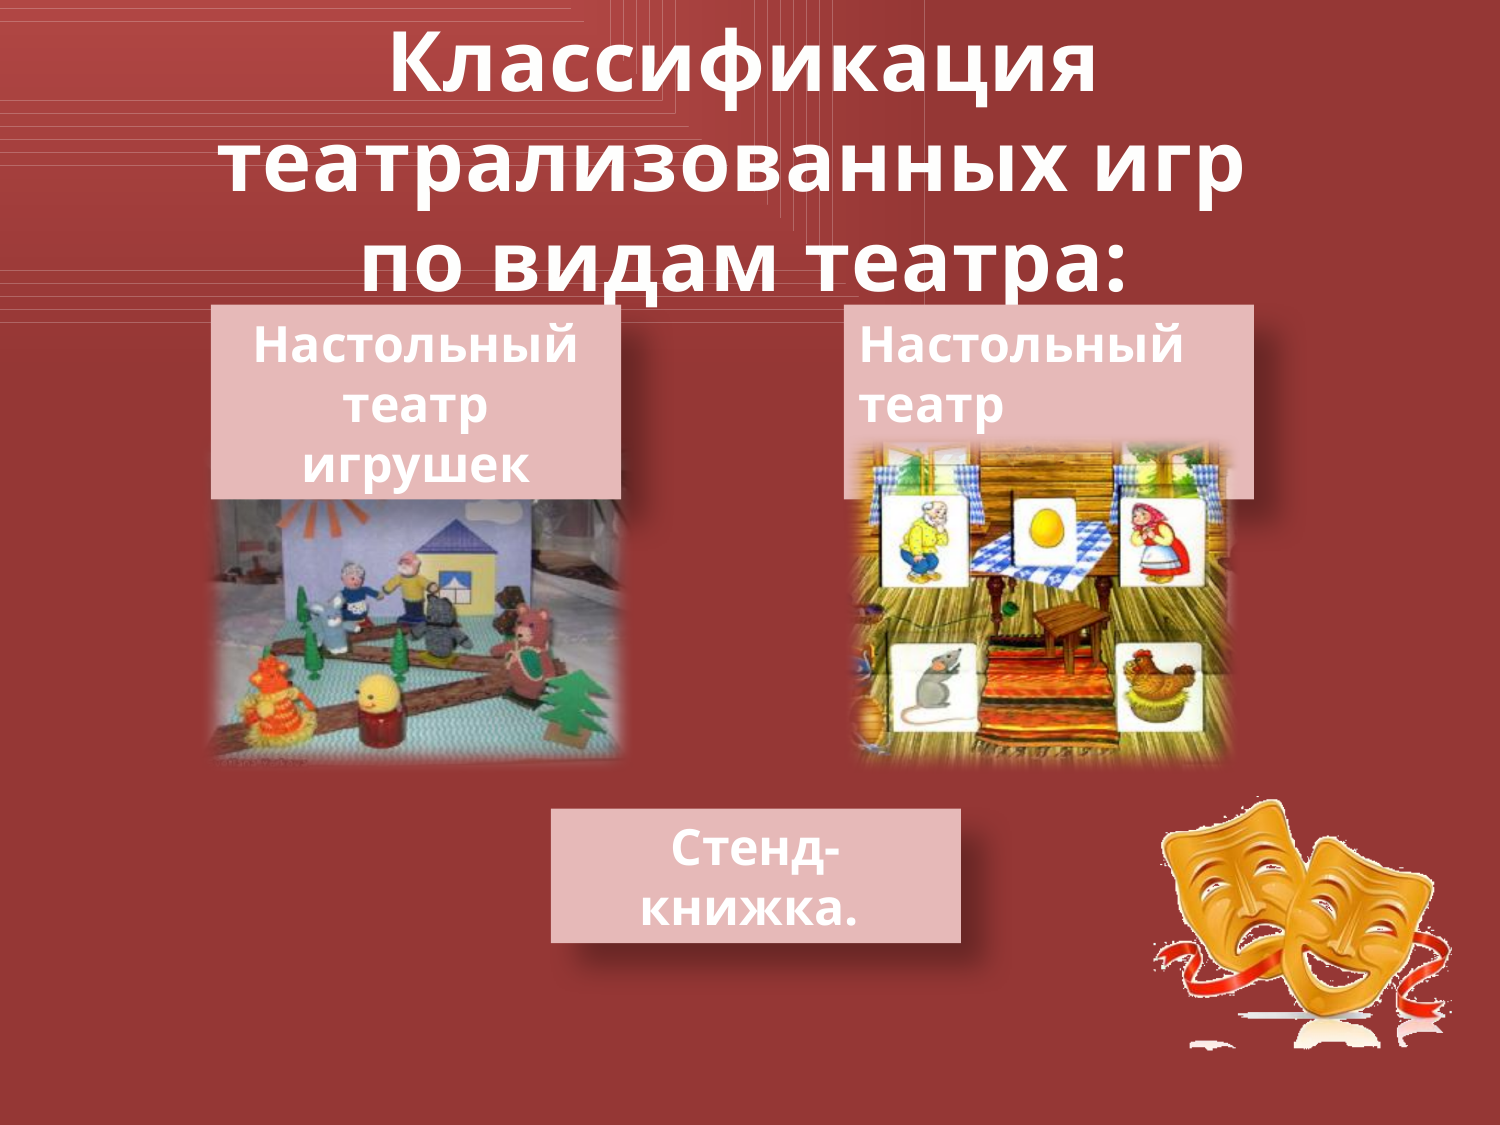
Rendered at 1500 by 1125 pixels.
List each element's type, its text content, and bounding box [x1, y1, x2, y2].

picture [1136, 796, 1465, 1067]
picture [198, 433, 635, 774]
text_box Стенд-книжка. [550, 808, 961, 944]
text_box Настольный театр картинок [843, 304, 1254, 500]
picture [843, 433, 1242, 774]
title Классификация театрализованных игр по видам театра: [82, 23, 1407, 293]
text_box Настольный театр игрушек [210, 304, 622, 431]
